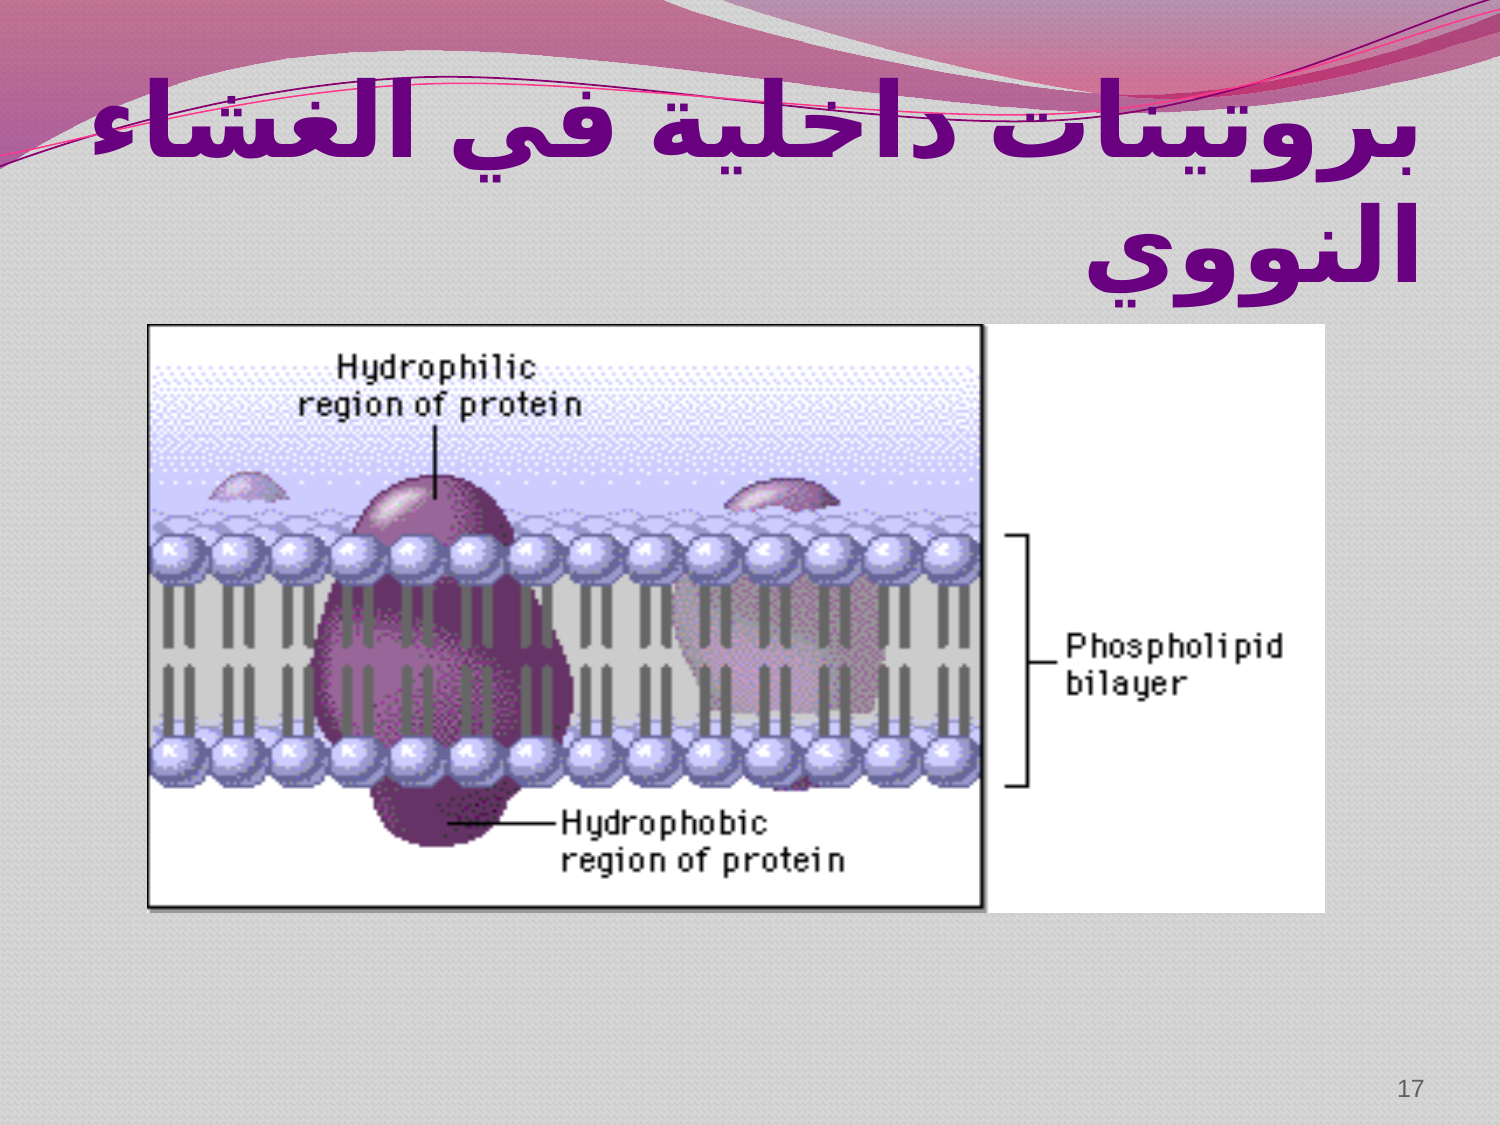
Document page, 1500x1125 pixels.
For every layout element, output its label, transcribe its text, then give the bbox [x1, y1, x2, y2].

text_box - [358, 86, 375, 90]
title بروتينات داخلية في الغشاء النووي [75, 115, 1425, 303]
slide_number 17 [1299, 1042, 1425, 1103]
text_box - [393, 83, 410, 87]
picture [147, 324, 1326, 913]
text_box - [1101, 107, 1118, 112]
text_box - [765, 100, 782, 104]
